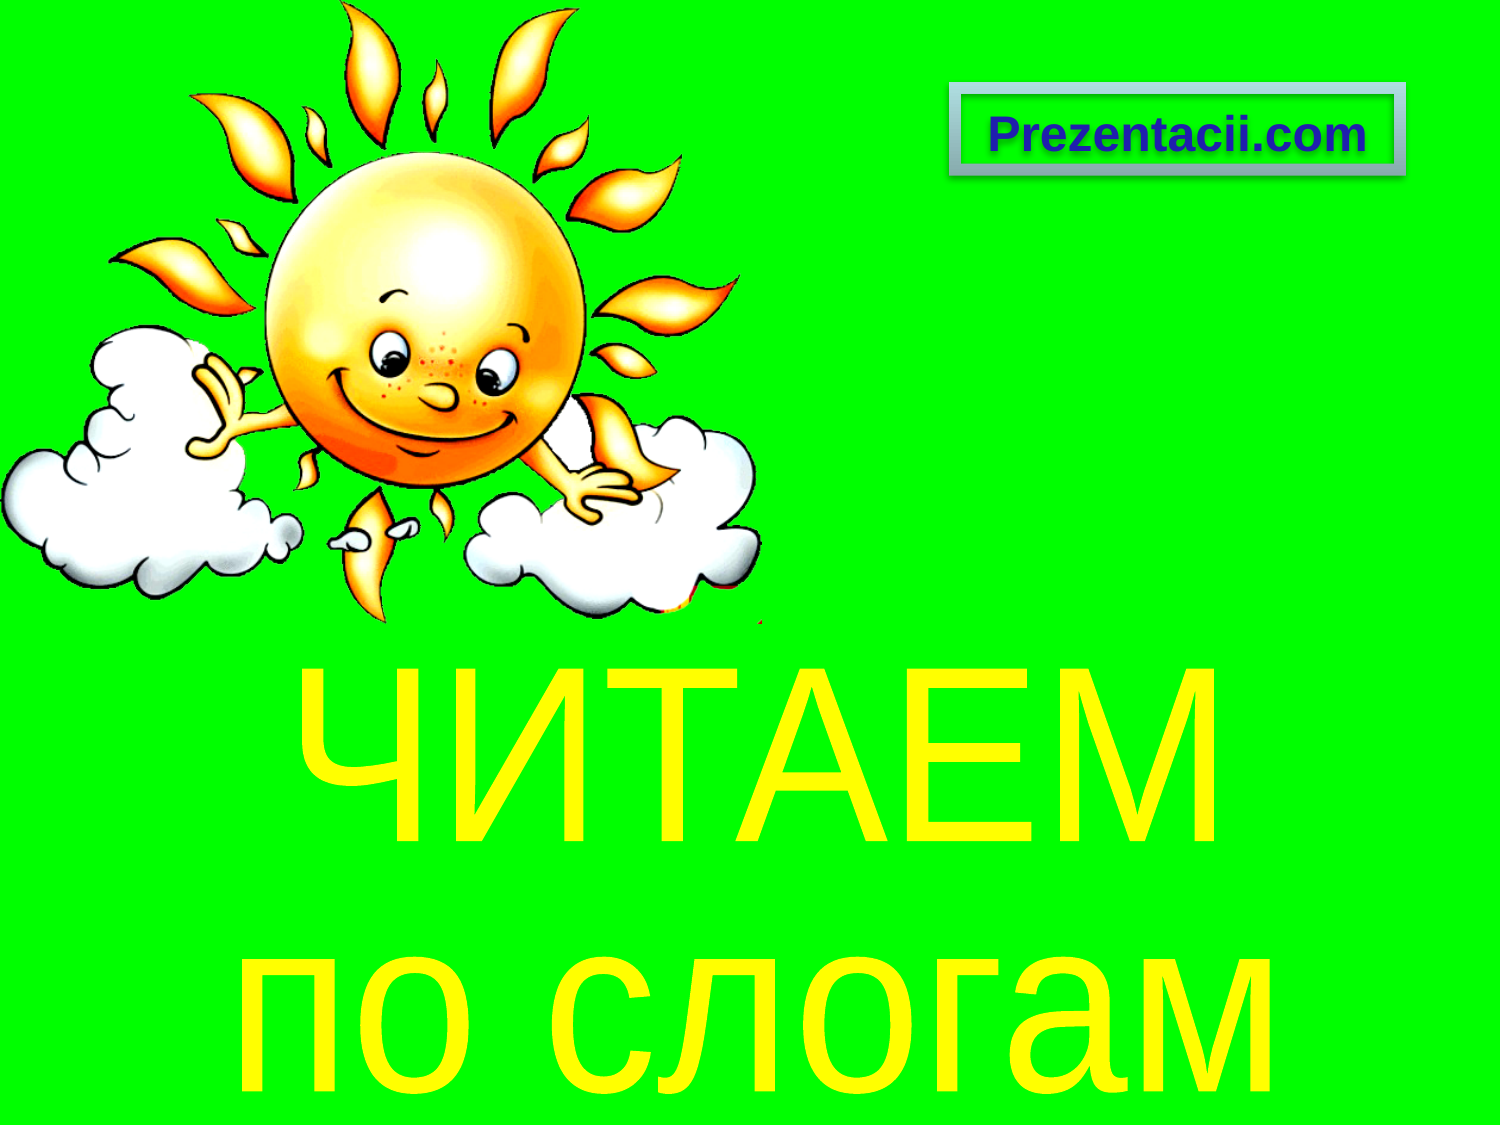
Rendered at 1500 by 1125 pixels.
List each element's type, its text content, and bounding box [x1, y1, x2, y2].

text_box Prezentacii.com [949, 81, 1407, 176]
picture [0, 0, 762, 624]
